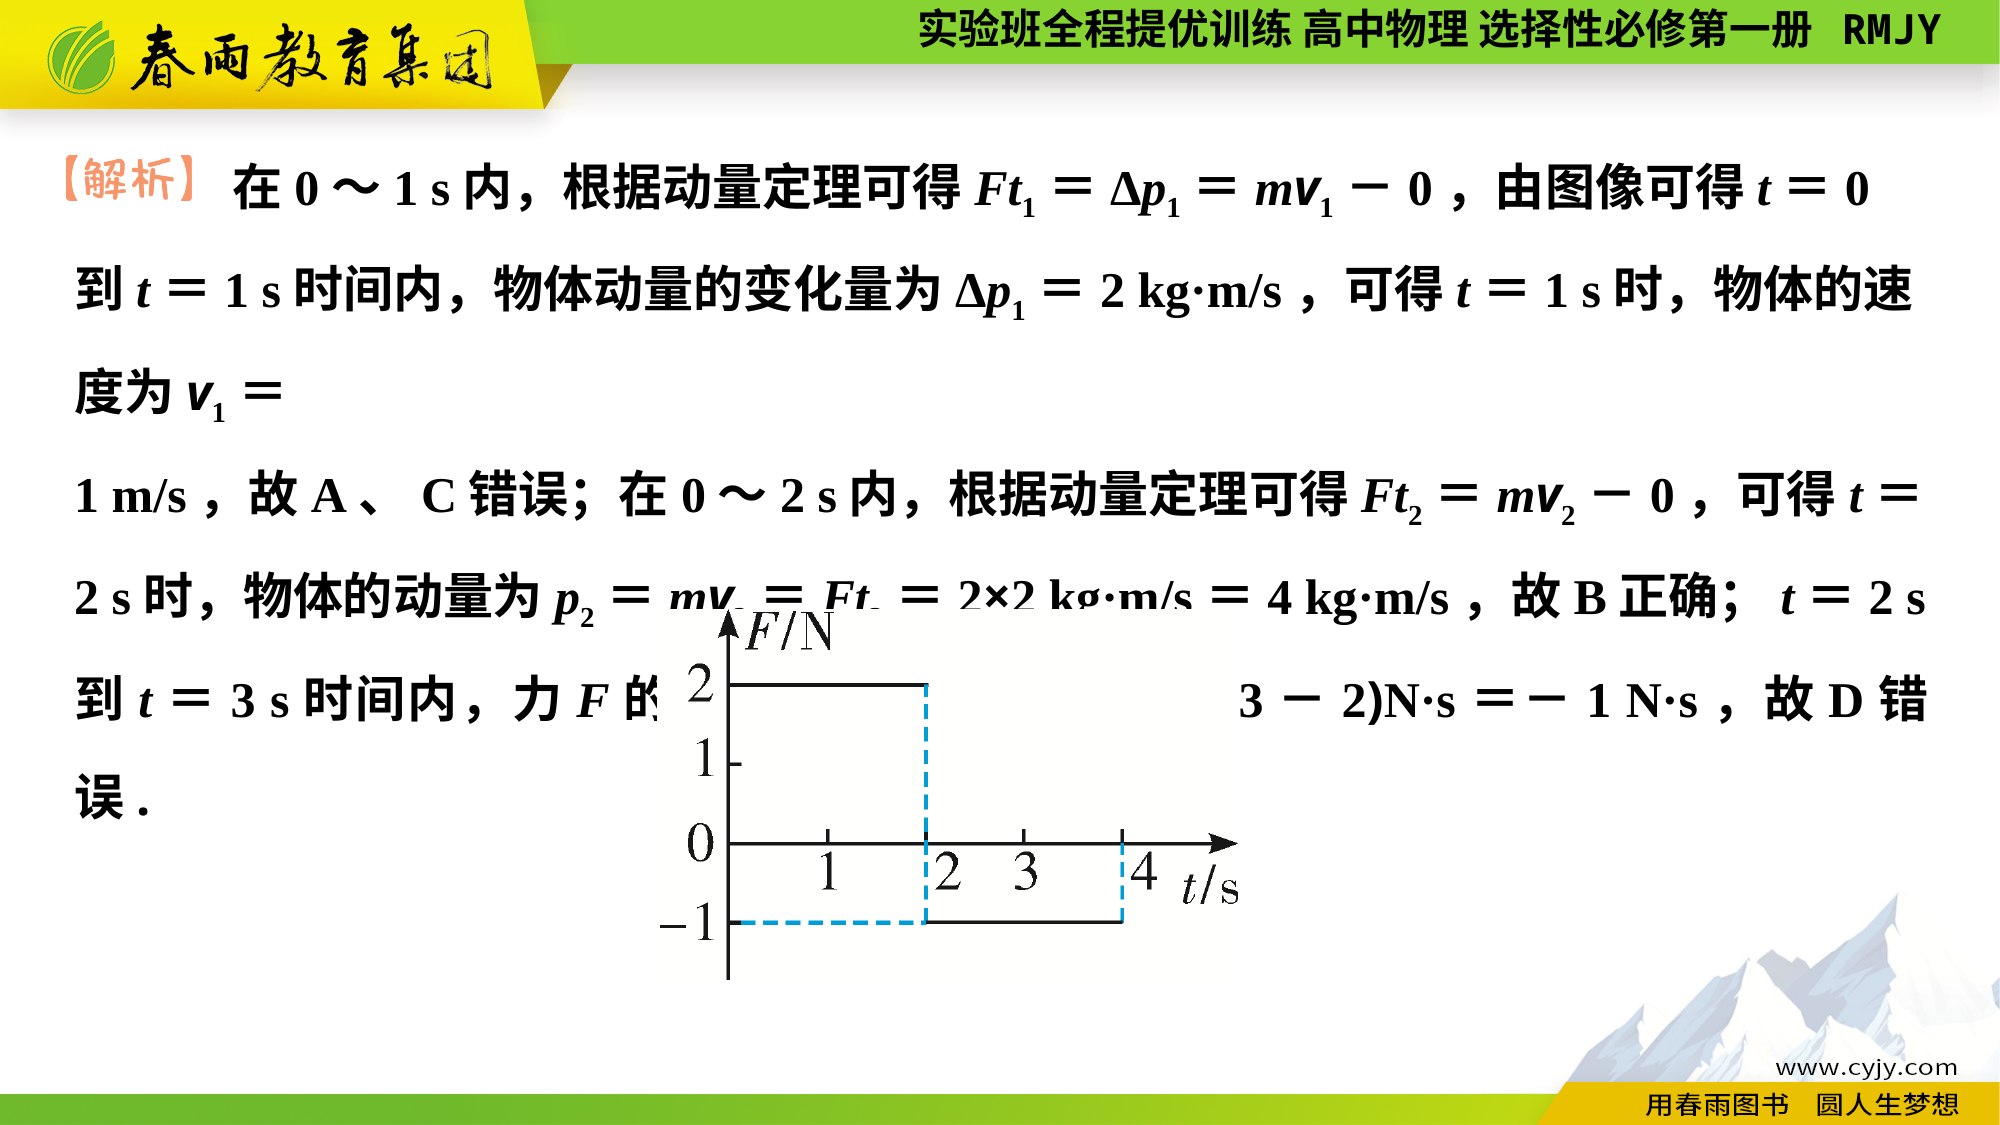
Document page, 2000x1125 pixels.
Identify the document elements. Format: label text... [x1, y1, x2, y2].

list 在0～1 s内，根据动量定理可得Ft1＝Δp1＝mv1－0，由图像可得t＝0到t＝1 s时间内，物体动量的变化量为Δp1＝2 kg·m/s，可得t＝1 s时，物体的速度为v1＝ 1 m/s，故A、C错误；在0～2 s内，根据动量定理可得Ft2＝mv2－0，可得t＝2 s时，物体的动量为p2＝mv2＝Ft2＝2×2 kg·m/s＝4 kg·m/s，故B正确；t＝2 s到t＝3 s时间内，力F的冲量为IF＝FΔt＝－1×(3－2)N·s＝－1 N·s，故D错误. [59, 113, 1944, 584]
picture [0, 0, 2000, 1125]
